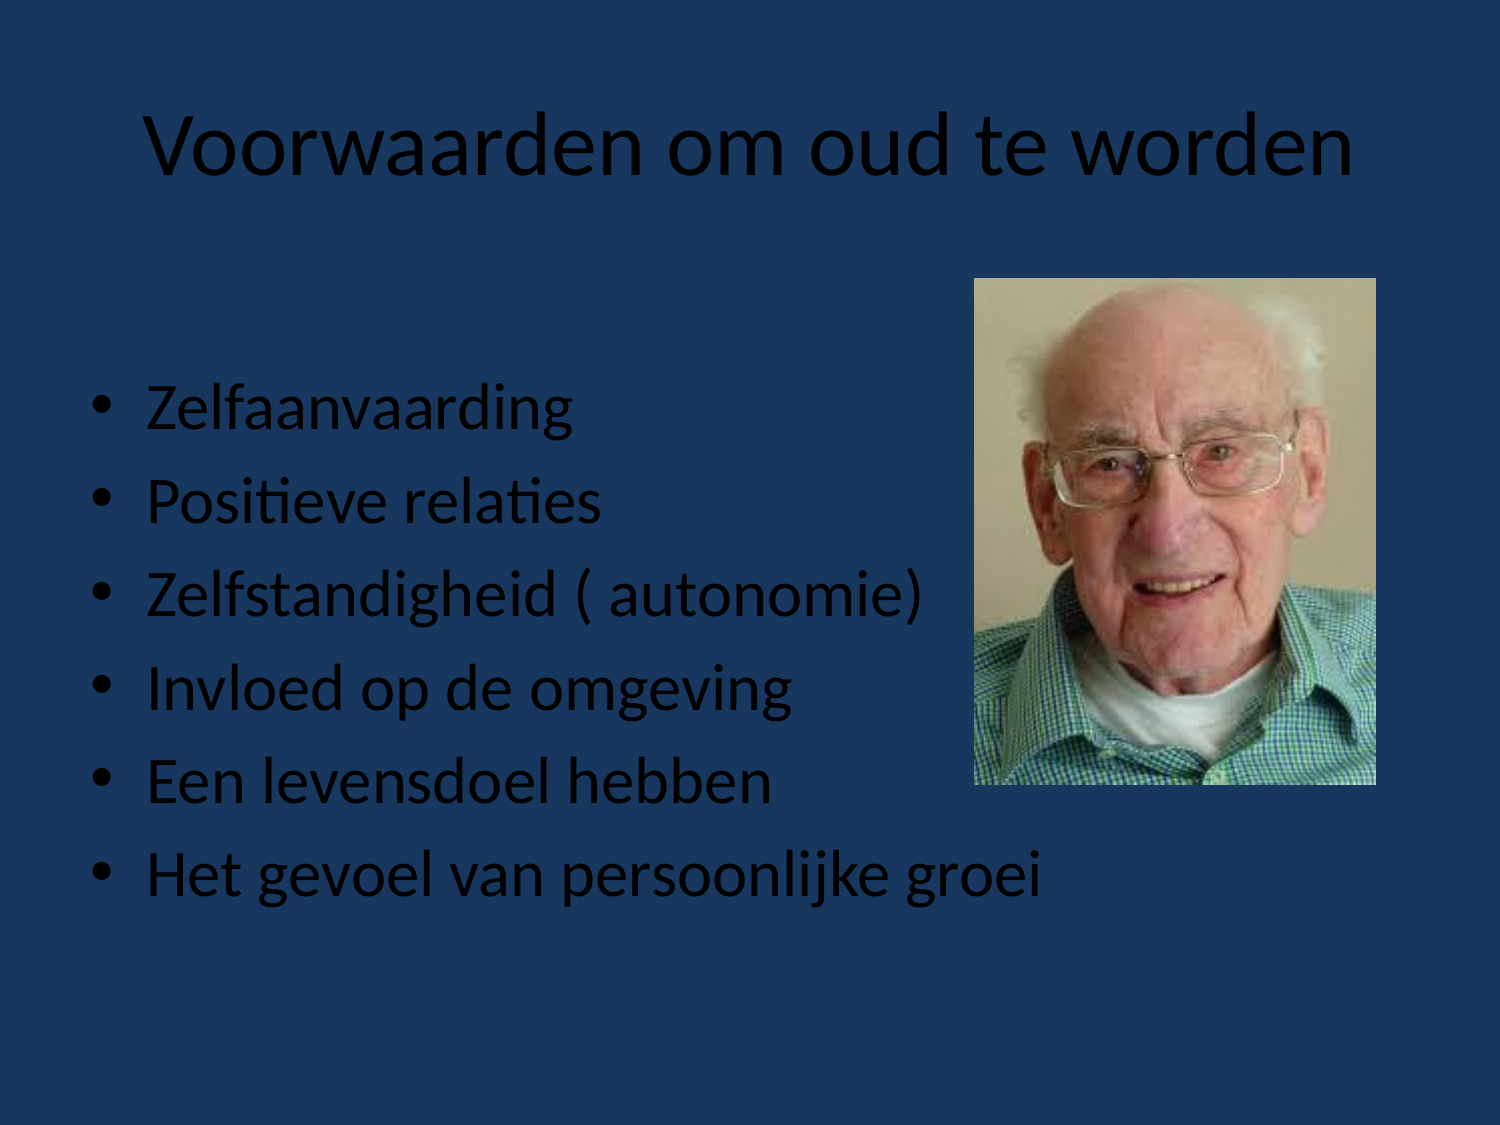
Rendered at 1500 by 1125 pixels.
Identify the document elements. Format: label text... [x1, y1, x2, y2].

list Zelfaanvaarding Positieve relaties Zelfstandigheid ( autonomie) Invloed op de omgeving Een levensdoel hebben Het gevoel van persoonlijke groei [75, 262, 1425, 1005]
picture [974, 278, 1377, 786]
title Voorwaarden om oud te worden [75, 45, 1425, 233]
